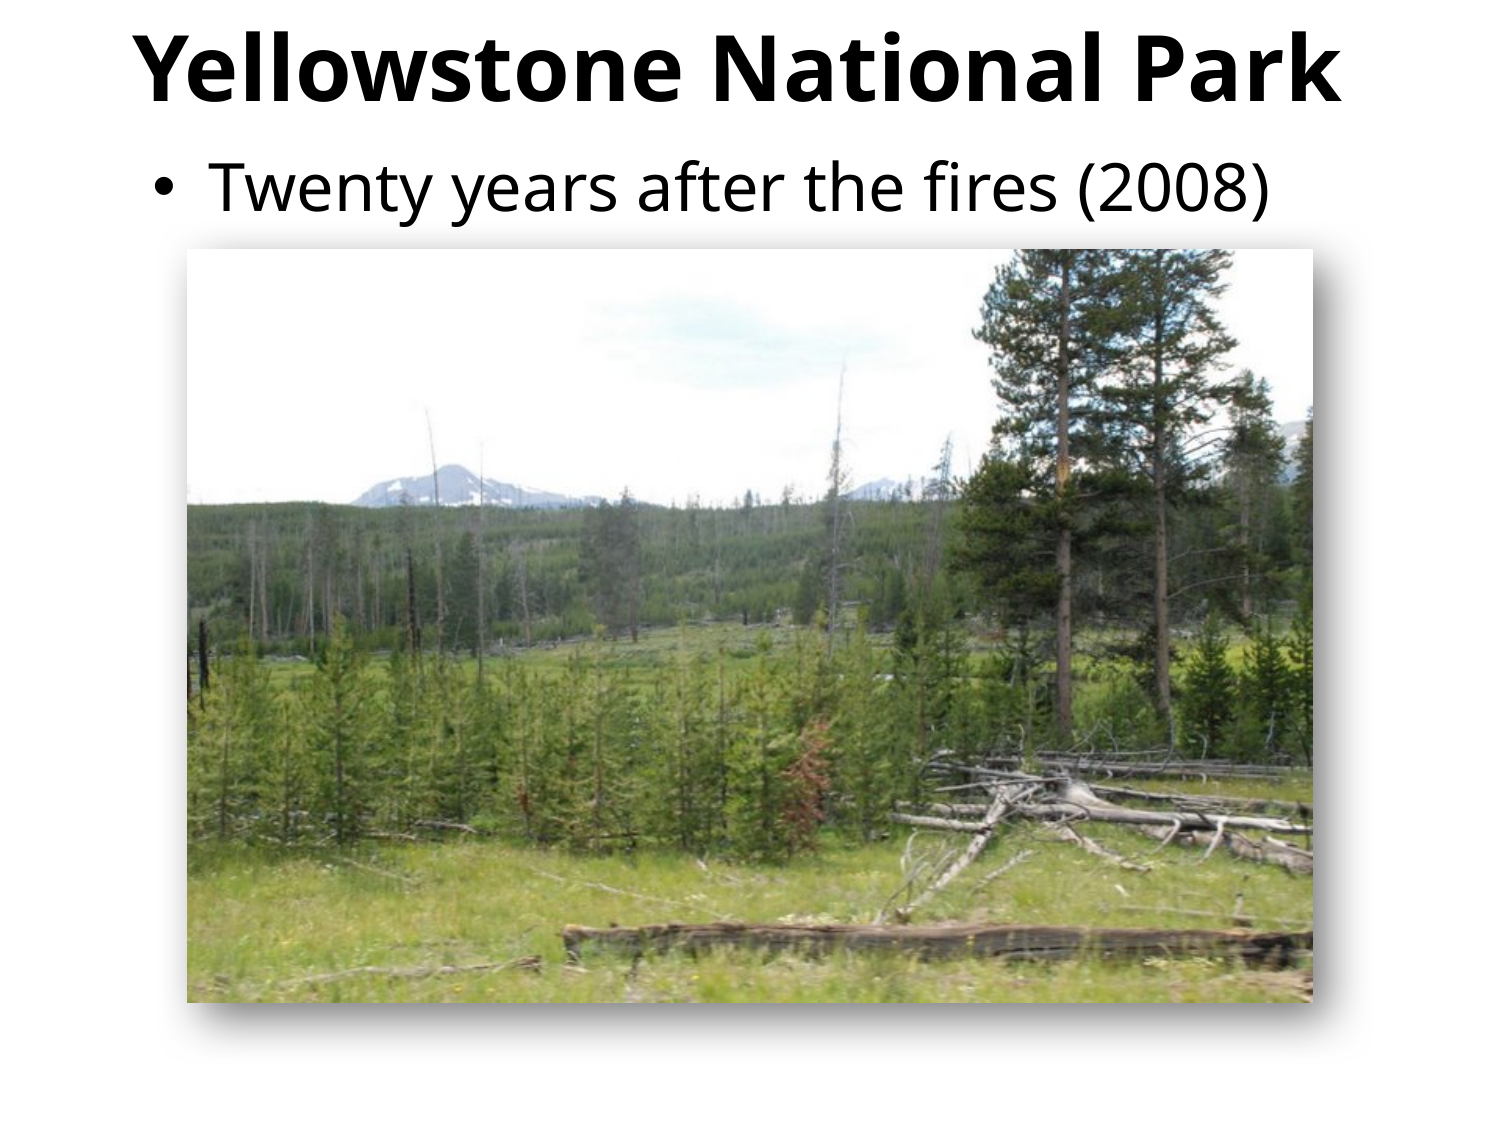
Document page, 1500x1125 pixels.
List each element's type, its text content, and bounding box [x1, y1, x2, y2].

picture [187, 249, 1313, 1004]
list Twenty years after the fires (2008) [137, 137, 1388, 238]
title Yellowstone National Park [62, 0, 1413, 130]
